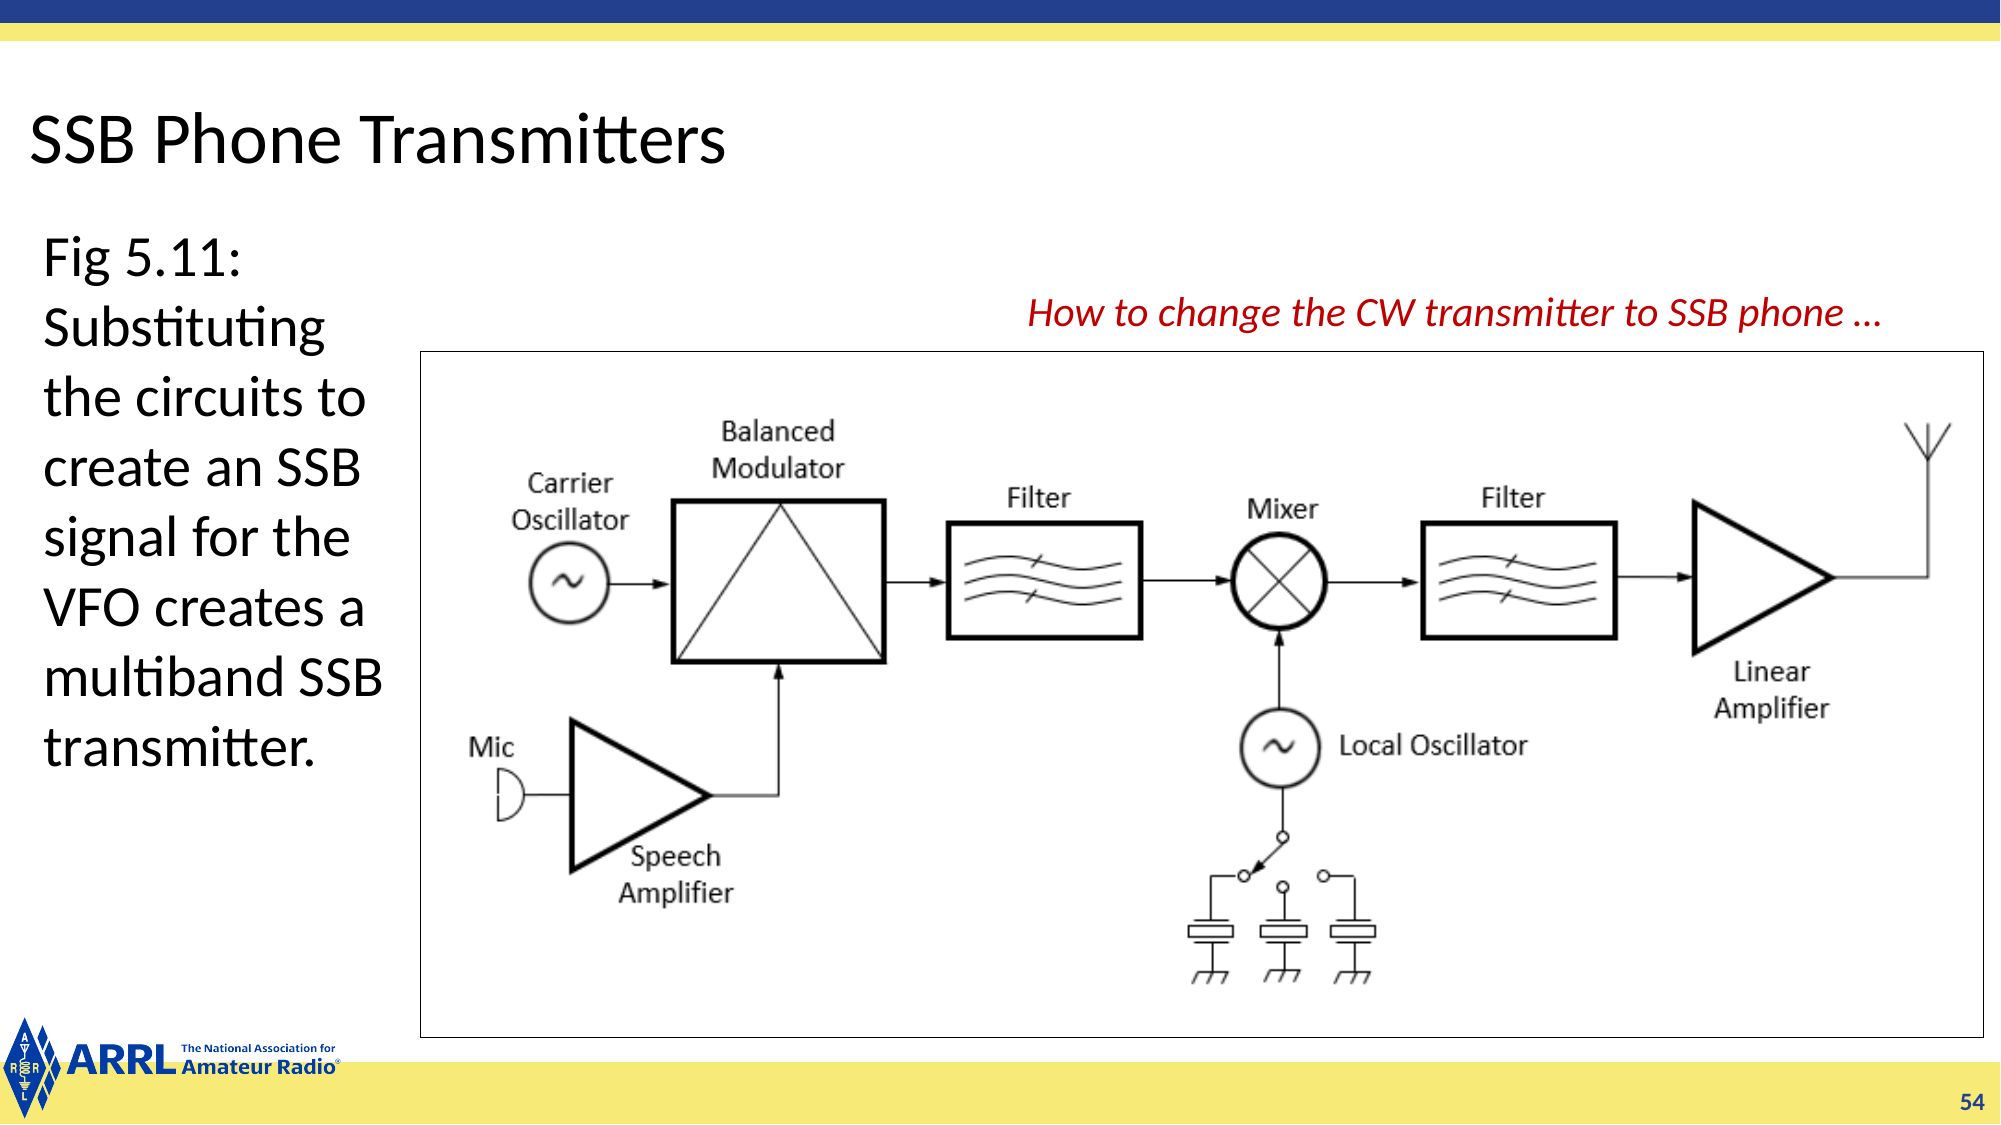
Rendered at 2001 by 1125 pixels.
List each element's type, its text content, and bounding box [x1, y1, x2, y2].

title SSB Phone Transmitters [14, 67, 861, 212]
picture [420, 351, 1984, 1038]
text_box How to change the CW transmitter to SSB phone … [1012, 277, 1922, 343]
text_box Fig 5.11: Substituting the circuits to create an SSB signal for the VFO creates a multiband SSB transmitter. [28, 211, 407, 786]
picture [1, 1015, 342, 1121]
